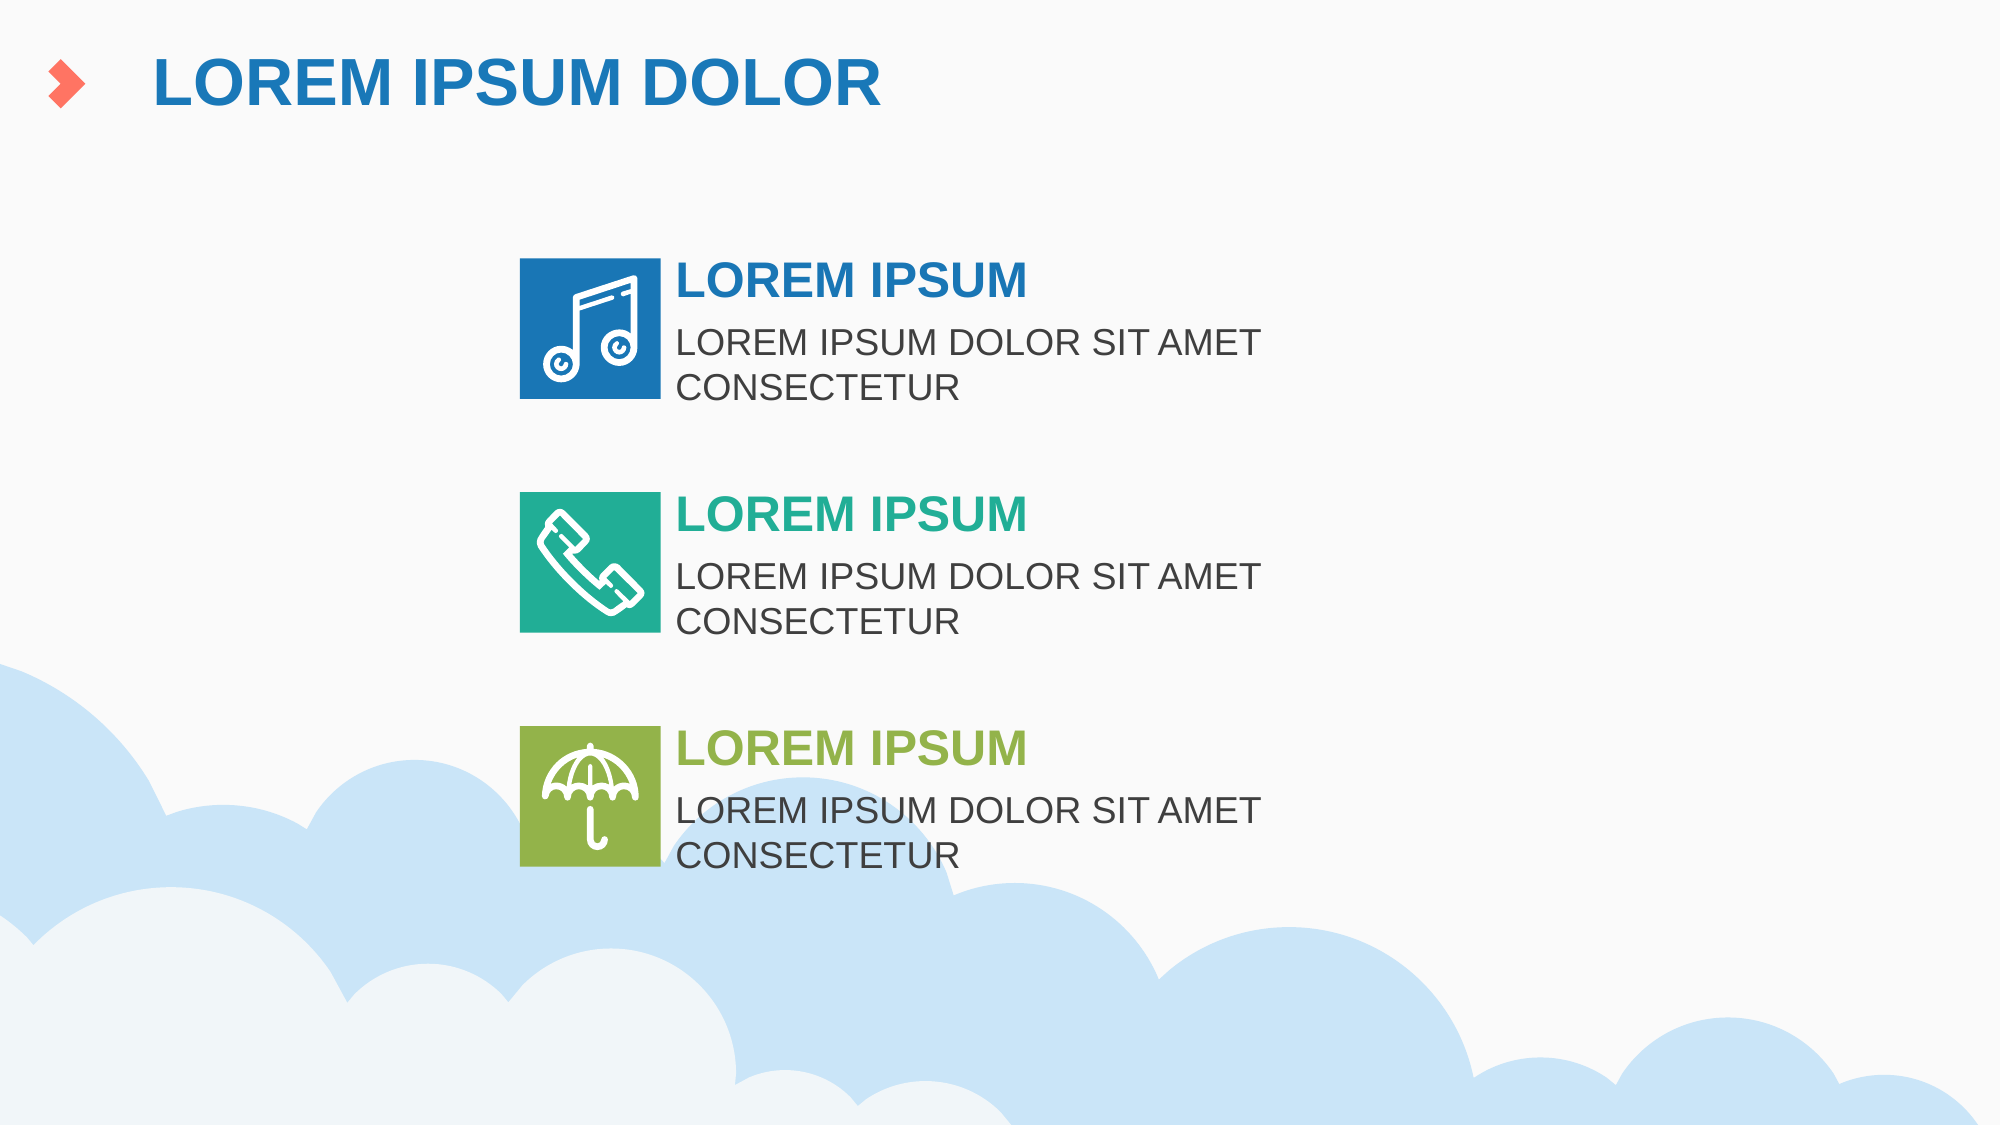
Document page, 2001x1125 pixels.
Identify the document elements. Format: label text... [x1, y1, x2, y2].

text_box LOREM IPSUM DOLOR SIT AMET CONSECTETUR [660, 544, 1480, 650]
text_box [519, 726, 661, 867]
text_box LOREM IPSUM DOLOR SIT AMET CONSECTETUR [660, 778, 1480, 884]
text_box LOREM IPSUM DOLOR SIT AMET CONSECTETUR [660, 310, 1480, 416]
text_box LOREM IPSUM [660, 240, 1480, 310]
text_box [519, 492, 661, 633]
title LOREM IPSUM DOLOR [137, 19, 1886, 148]
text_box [519, 258, 661, 399]
text_box LOREM IPSUM [660, 474, 1480, 544]
text_box LOREM IPSUM [660, 708, 1480, 778]
